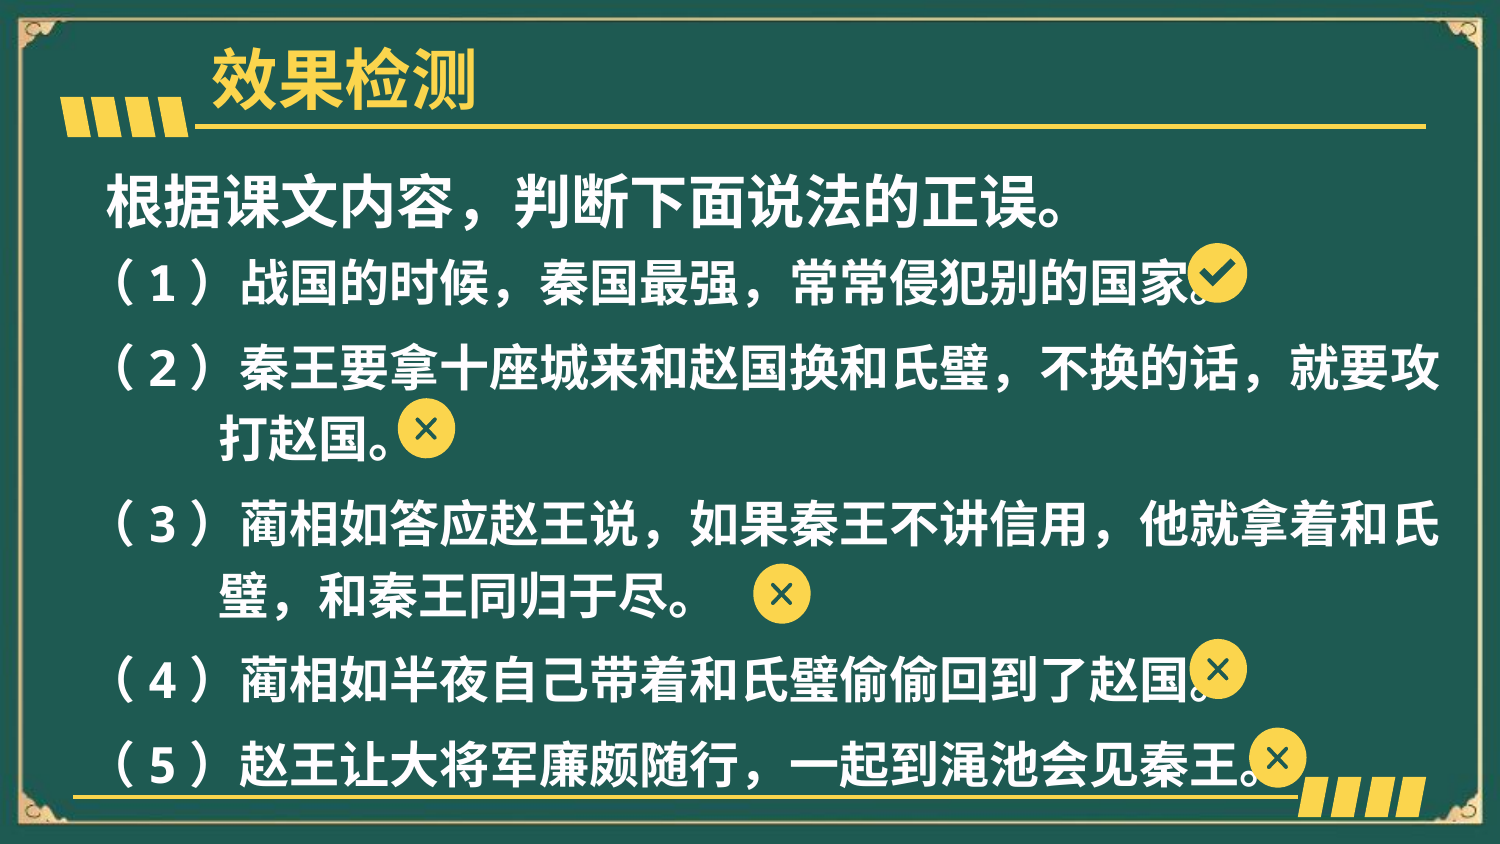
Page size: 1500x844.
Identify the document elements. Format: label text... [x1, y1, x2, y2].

text_box [1185, 241, 1250, 305]
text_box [1297, 776, 1427, 818]
text_box [395, 396, 458, 461]
text_box [751, 561, 813, 626]
text_box [1247, 725, 1309, 790]
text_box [59, 96, 189, 138]
text_box 根据课文内容，判断下面说法的正误。 [90, 143, 1365, 243]
picture [0, 0, 1500, 844]
text_box （1）战国的时候，秦国最强，常常侵犯别的国家。 （2）秦王要拿十座城来和赵国换和氏璧，不换的话，就要攻打赵国。 （3）蔺相如答应赵王说，如果秦王不讲信用，他就拿着和氏璧，和秦王同归于尽。 （4）蔺相如半夜自己带着和氏璧偷偷回到了赵国。 （5）赵王让大将军廉颇随行，一起到渑池会见秦王。 [70, 232, 1476, 801]
text_box 效果检测 [196, 30, 494, 126]
text_box [1187, 636, 1250, 702]
